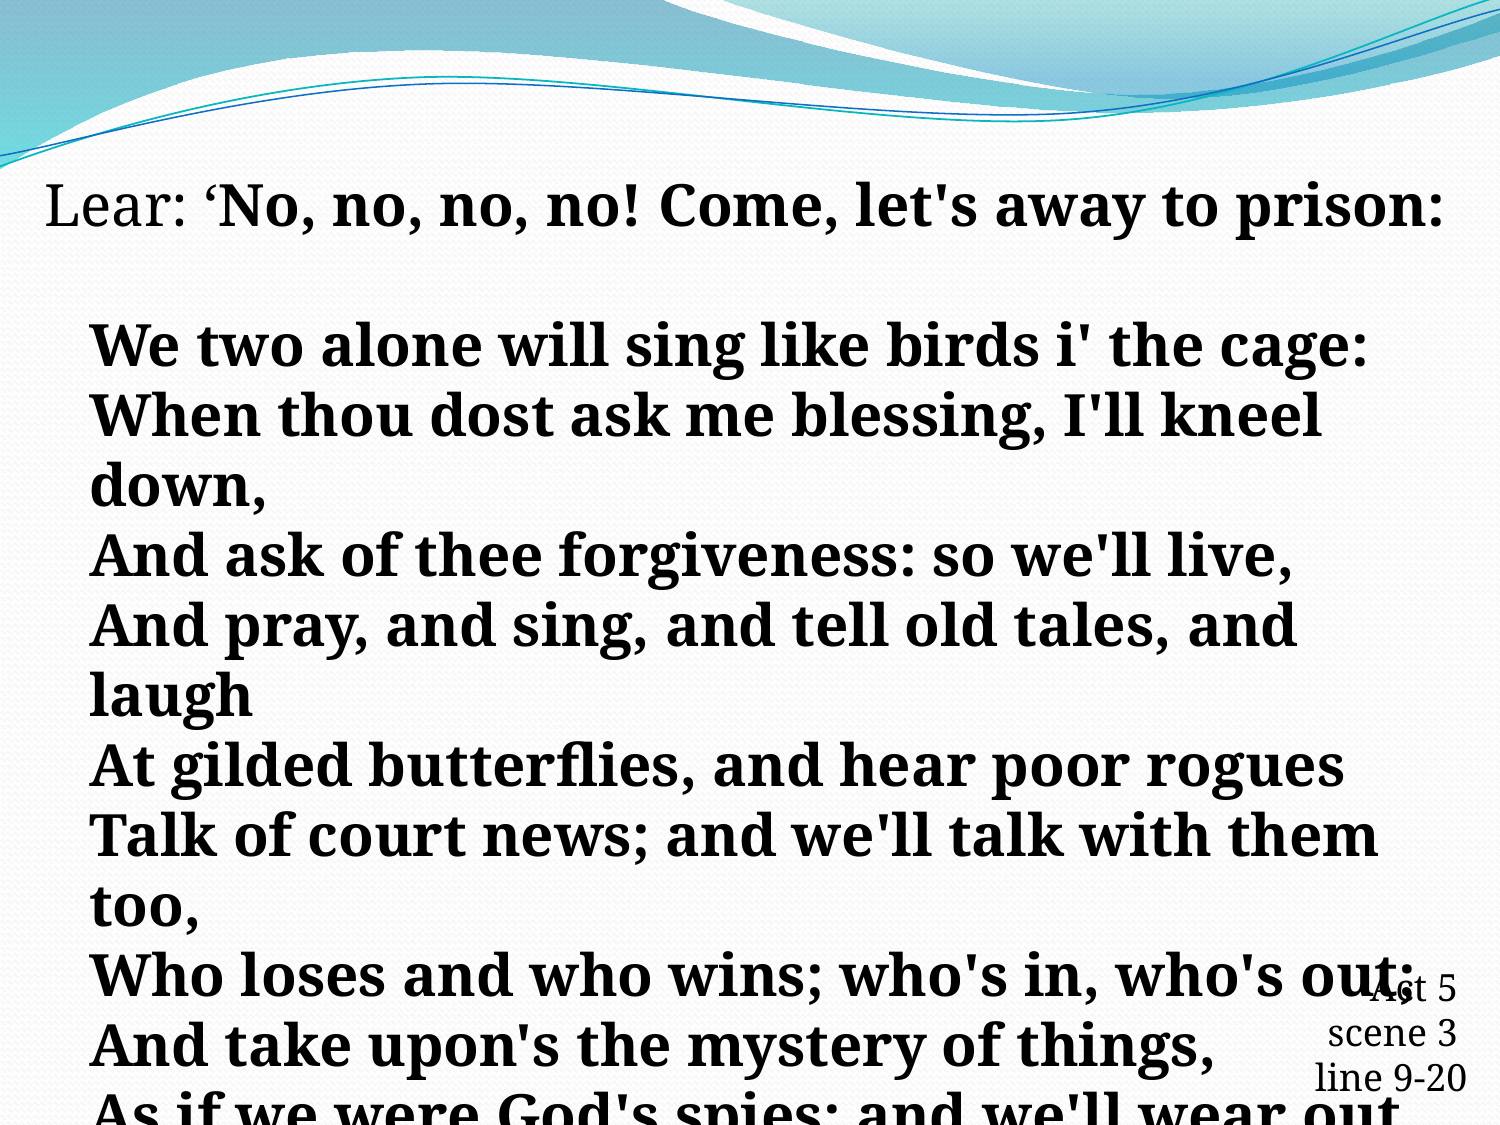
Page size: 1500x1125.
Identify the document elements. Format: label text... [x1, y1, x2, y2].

text_box Act 5 scene 3 line 9-20 [1210, 956, 1483, 1125]
list Lear: ‘No, no, no, no! Come, let's away to prison: We two alone will sing like birds i' the cage: When thou dost ask me blessing, I'll kneel down, And ask of thee forgiveness: so we'll live, And pray, and sing, and tell old tales, and laugh At gilded butterflies, and hear poor rogues Talk of court news; and we'll talk with them too, Who loses and who wins; who's in, who's out; And take upon's the mystery of things, As if we were God's spies: and we'll wear out, In a wall'd prison, packs and sects of great ones, That ebb and flow by the moon.’ [29, 160, 1471, 1083]
